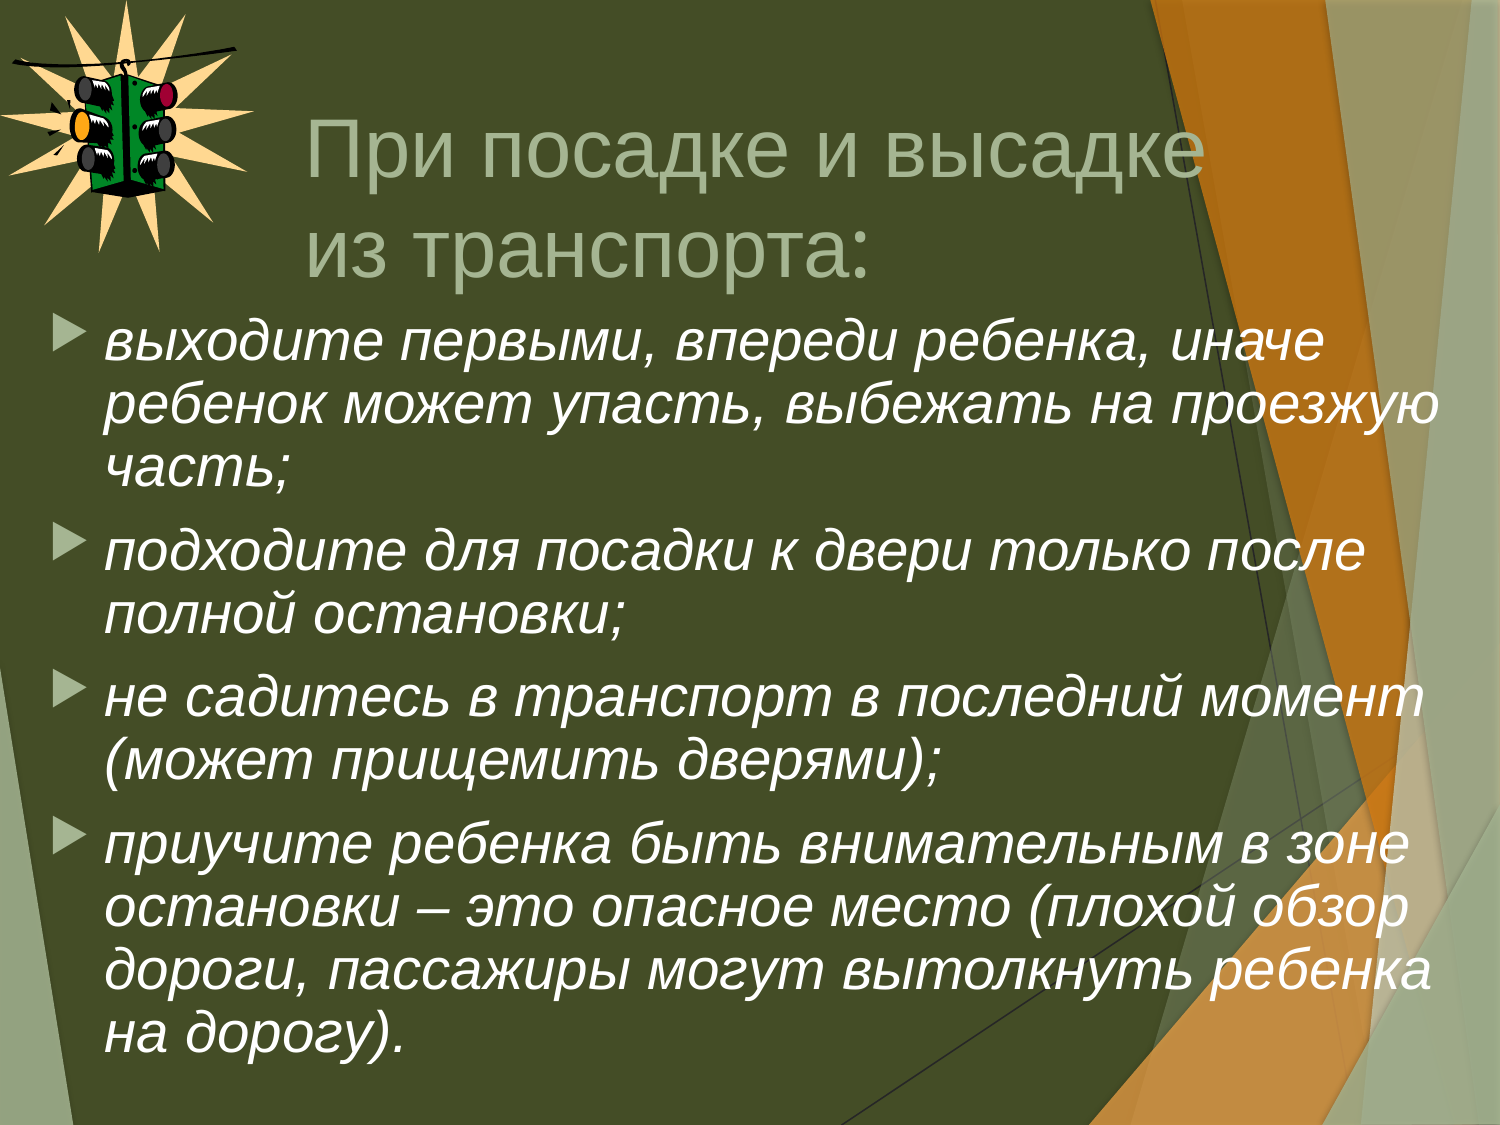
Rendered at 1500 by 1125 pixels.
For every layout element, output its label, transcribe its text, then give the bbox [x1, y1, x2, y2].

title При посадке и высадке из транспорта: [289, 86, 1331, 302]
list выходите первыми, впереди ребенка, иначе ребенок может упасть, выбежать на проезжую часть; подходите для посадки к двери только после полной остановки; не садитесь в транспорт в последний момент (может прищемить дверями); приучите ребенка быть внимательным в зоне остановки – это опасное место (плохой обзор дороги, пассажиры могут вытолкнуть ребенка на дорогу). [33, 302, 1500, 1125]
picture [0, 0, 255, 254]
